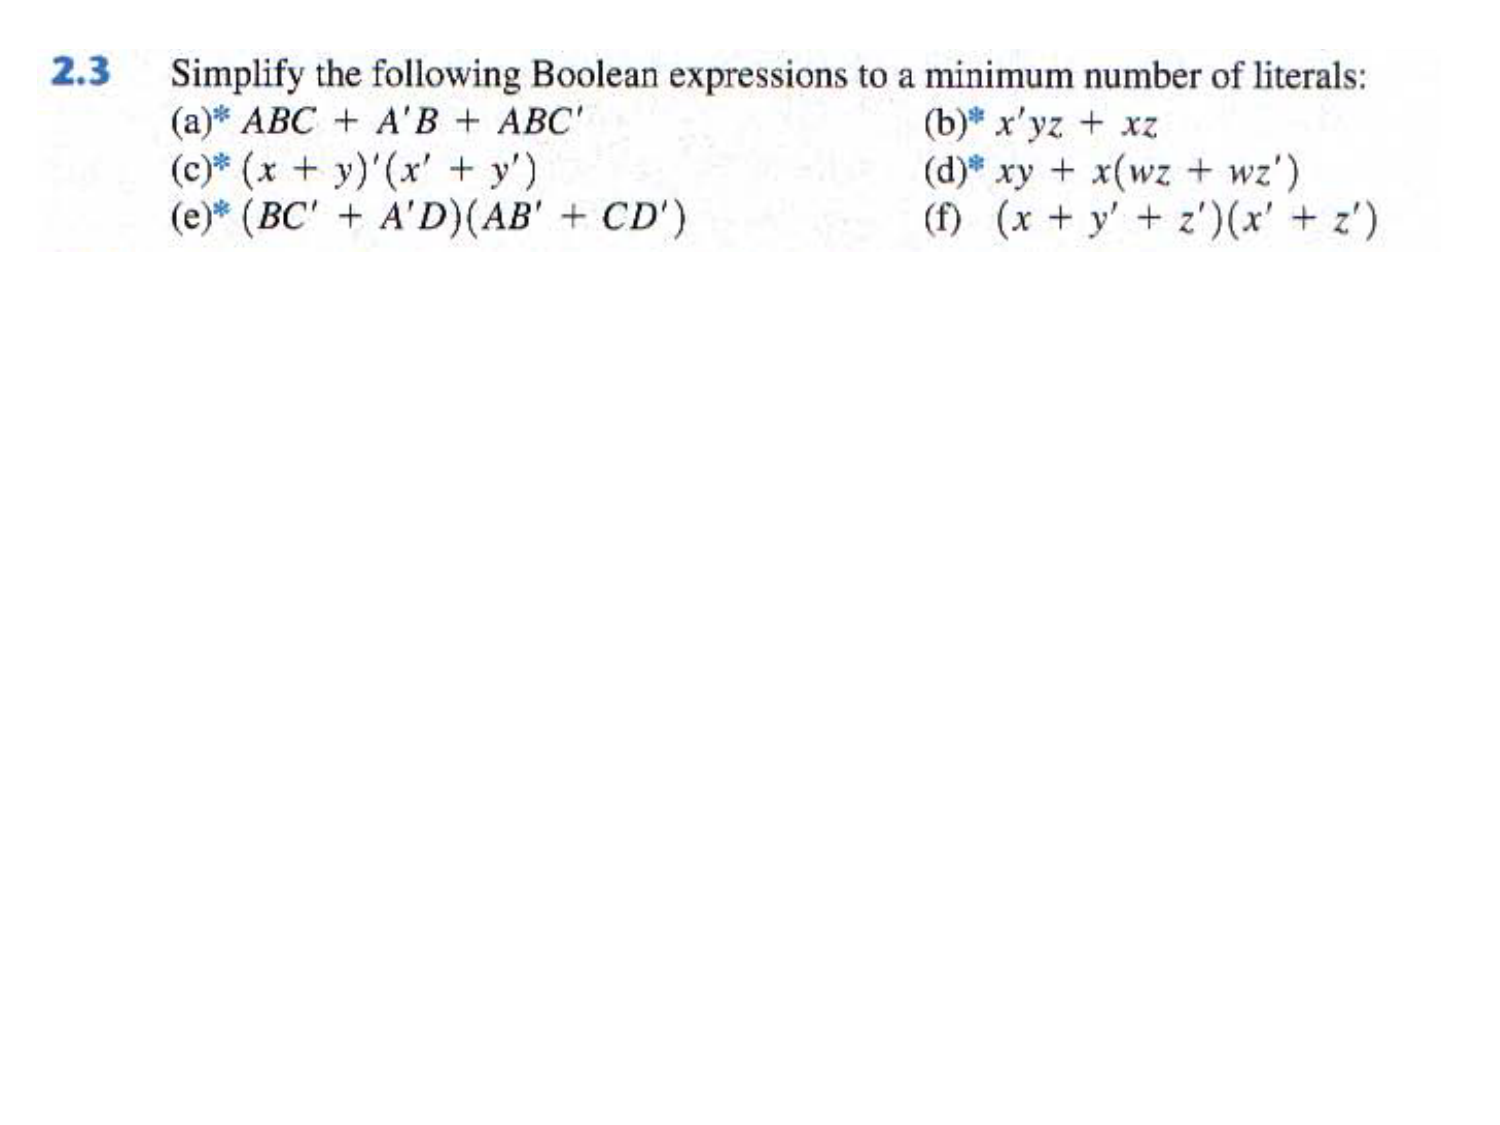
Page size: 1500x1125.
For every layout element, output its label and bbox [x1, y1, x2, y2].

picture [37, 49, 1441, 252]
